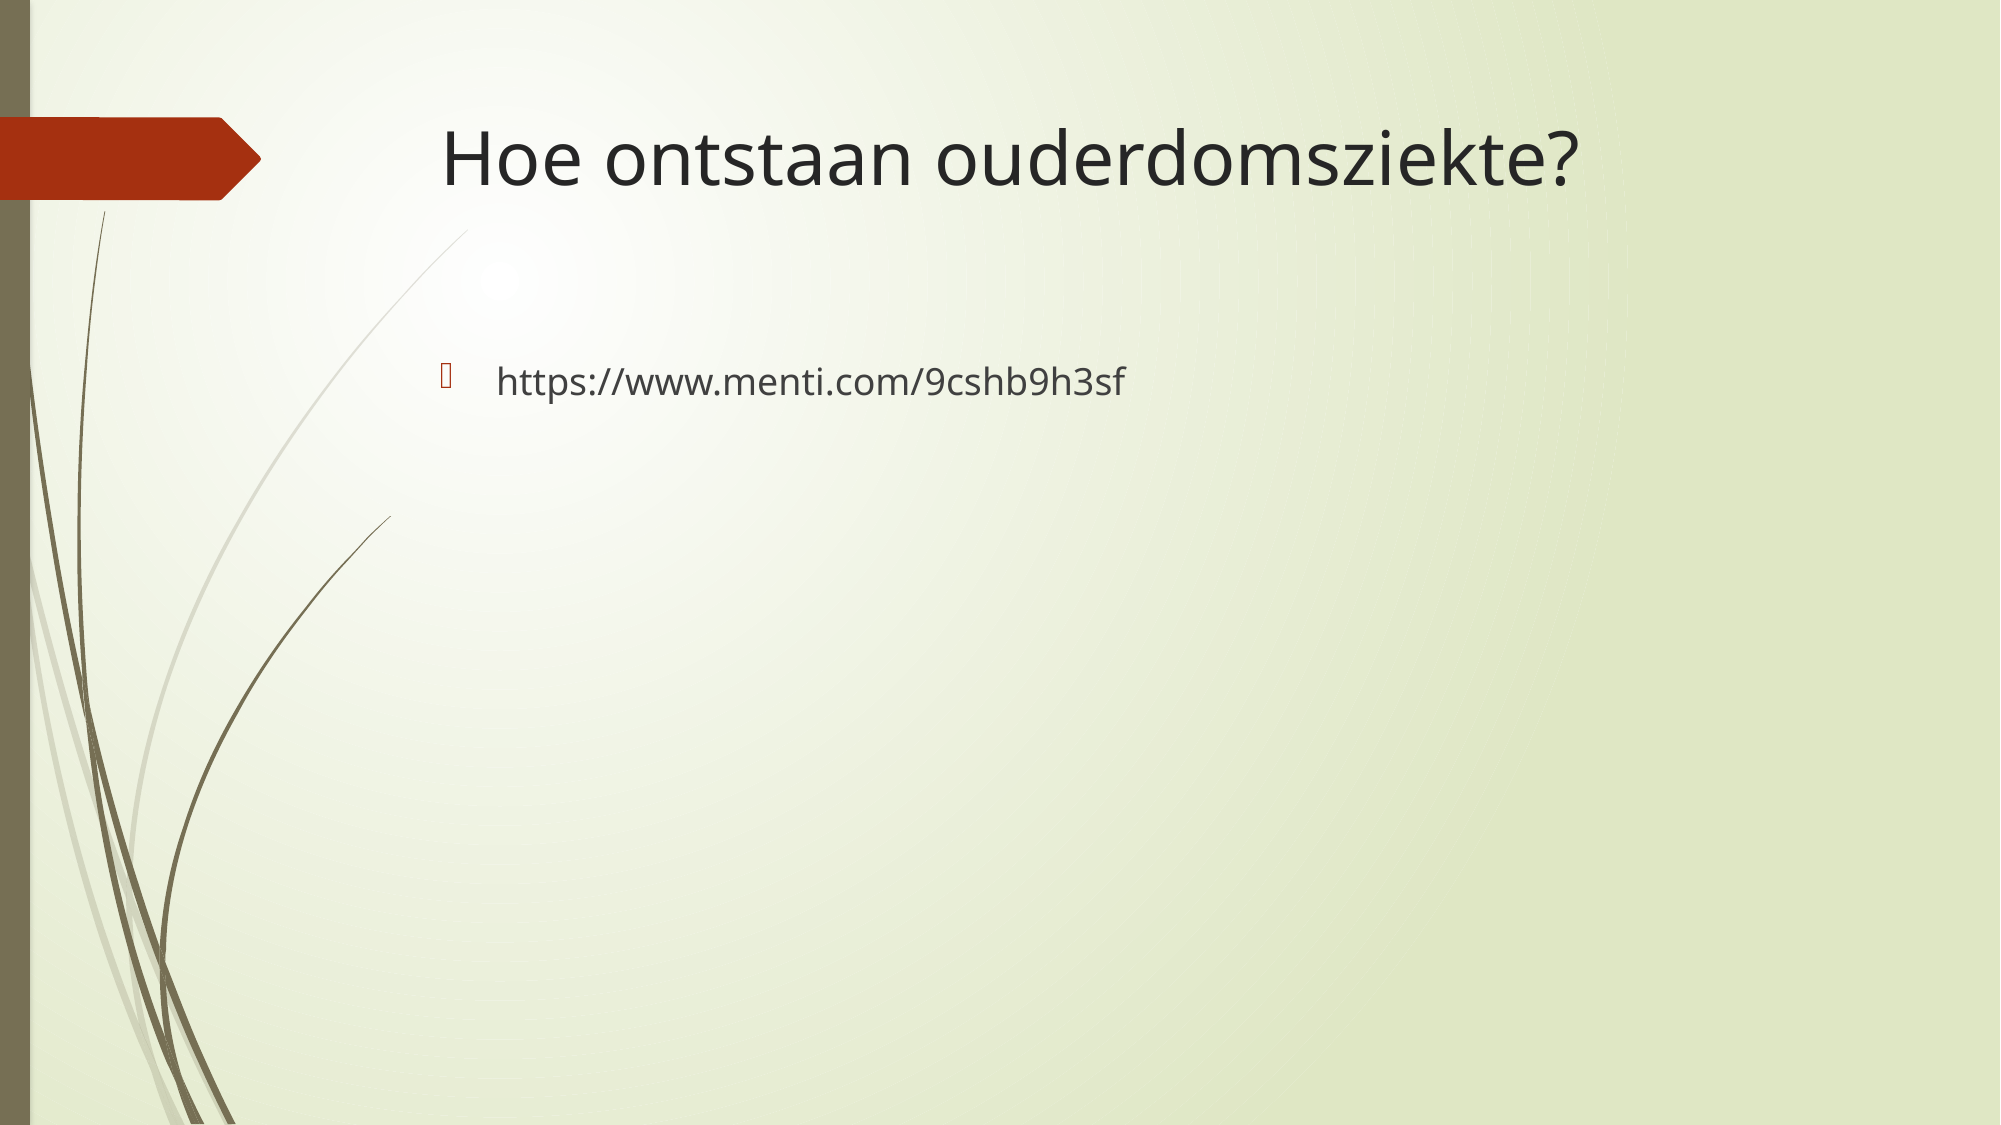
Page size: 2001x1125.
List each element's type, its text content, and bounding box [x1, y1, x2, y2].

title Hoe ontstaan ouderdomsziekte? [425, 102, 1888, 313]
list https://www.menti.com/9cshb9h3sf [424, 350, 1888, 970]
